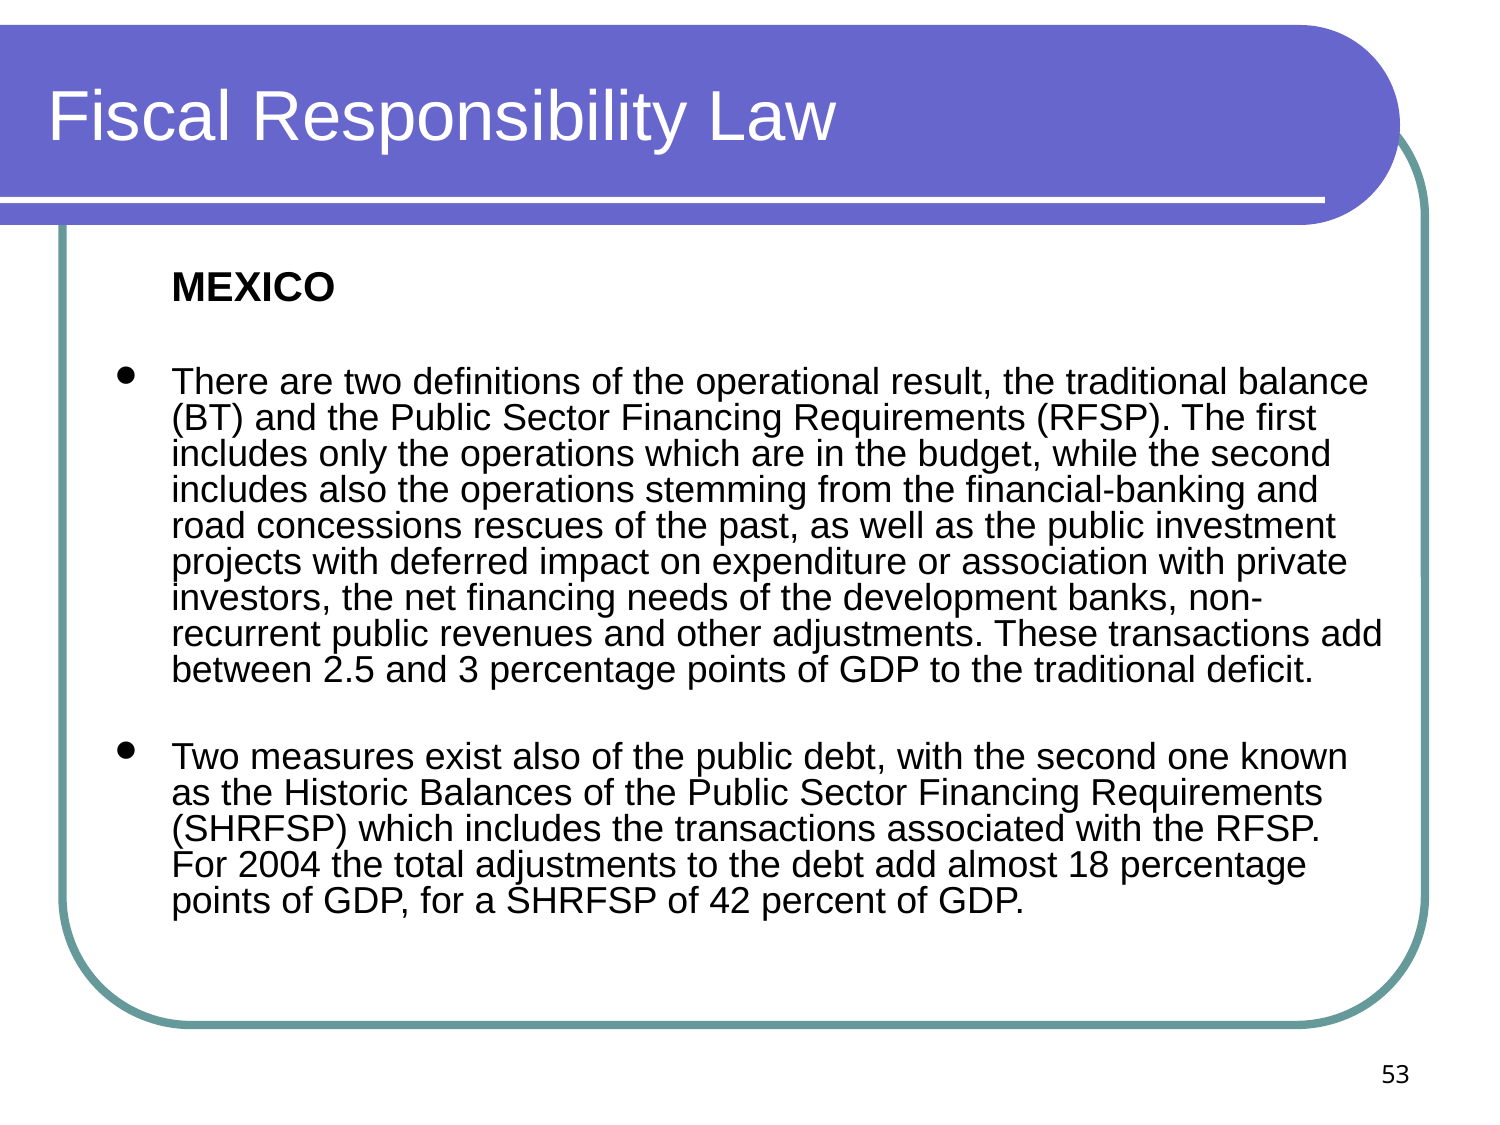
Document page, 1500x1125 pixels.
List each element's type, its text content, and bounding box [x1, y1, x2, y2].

title Fiscal Responsibility Law [31, 37, 1348, 188]
list MEXICO There are two definitions of the operational result, the traditional balance (BT) and the Public Sector Financing Requirements (RFSP). The first includes only the operations which are in the budget, while the second includes also the operations stemming from the financial-banking and road concessions rescues of the past, as well as the public investment projects with deferred impact on expenditure or association with private investors, the net financing needs of the development banks, non-recurrent public revenues and other adjustments. These transactions add between 2.5 and 3 percentage points of GDP to the traditional deficit. Two measures exist also of the public debt, with the second one known as the Historic Balances of the Public Sector Financing Requirements (SHRFSP) which includes the transactions associated with the RFSP. For 2004 the total adjustments to the debt add almost 18 percentage points of GDP, for a SHRFSP of 42 percent of GDP. [99, 262, 1401, 988]
slide_number 53 [1074, 1024, 1426, 1101]
